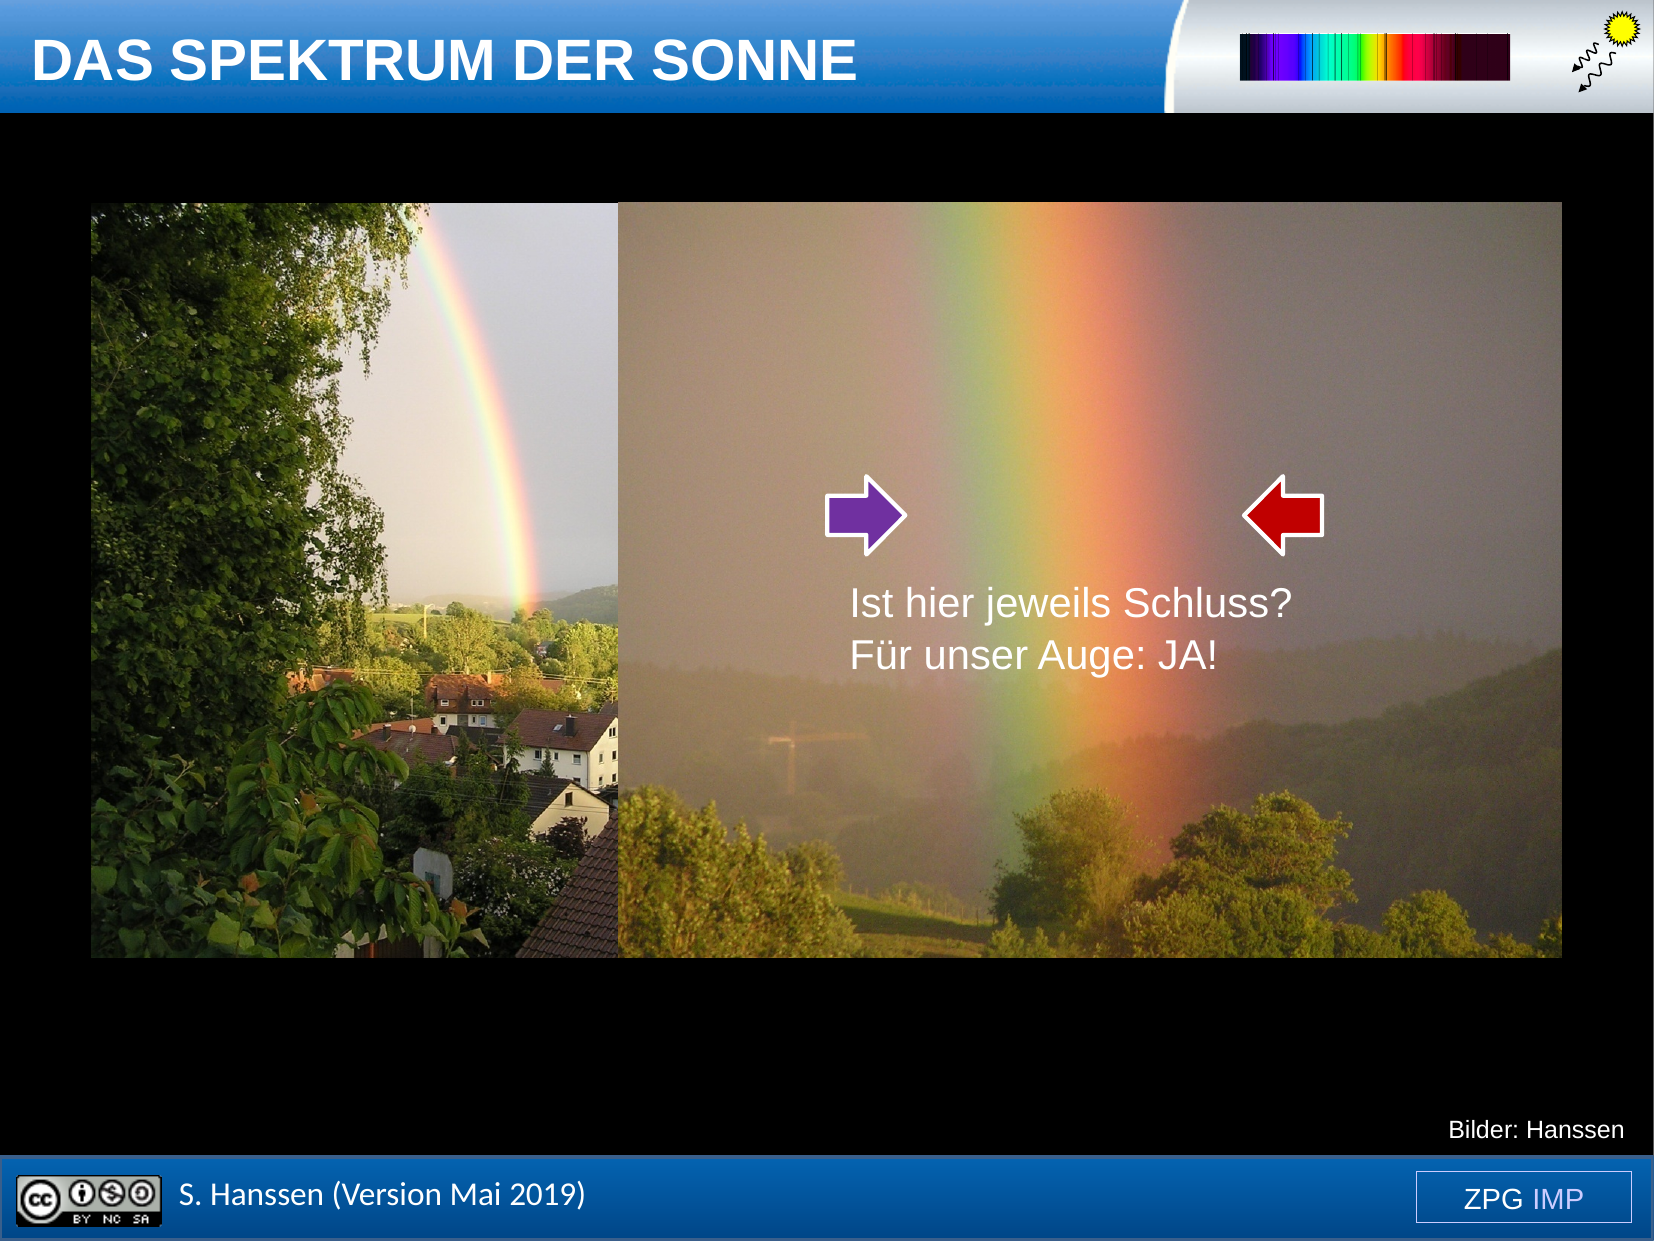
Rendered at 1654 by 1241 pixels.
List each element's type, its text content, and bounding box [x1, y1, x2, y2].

picture [0, 0, 1654, 113]
text_box Bilder: Hanssen [1431, 1104, 1654, 1152]
picture [16, 1175, 162, 1227]
picture [91, 202, 1562, 959]
